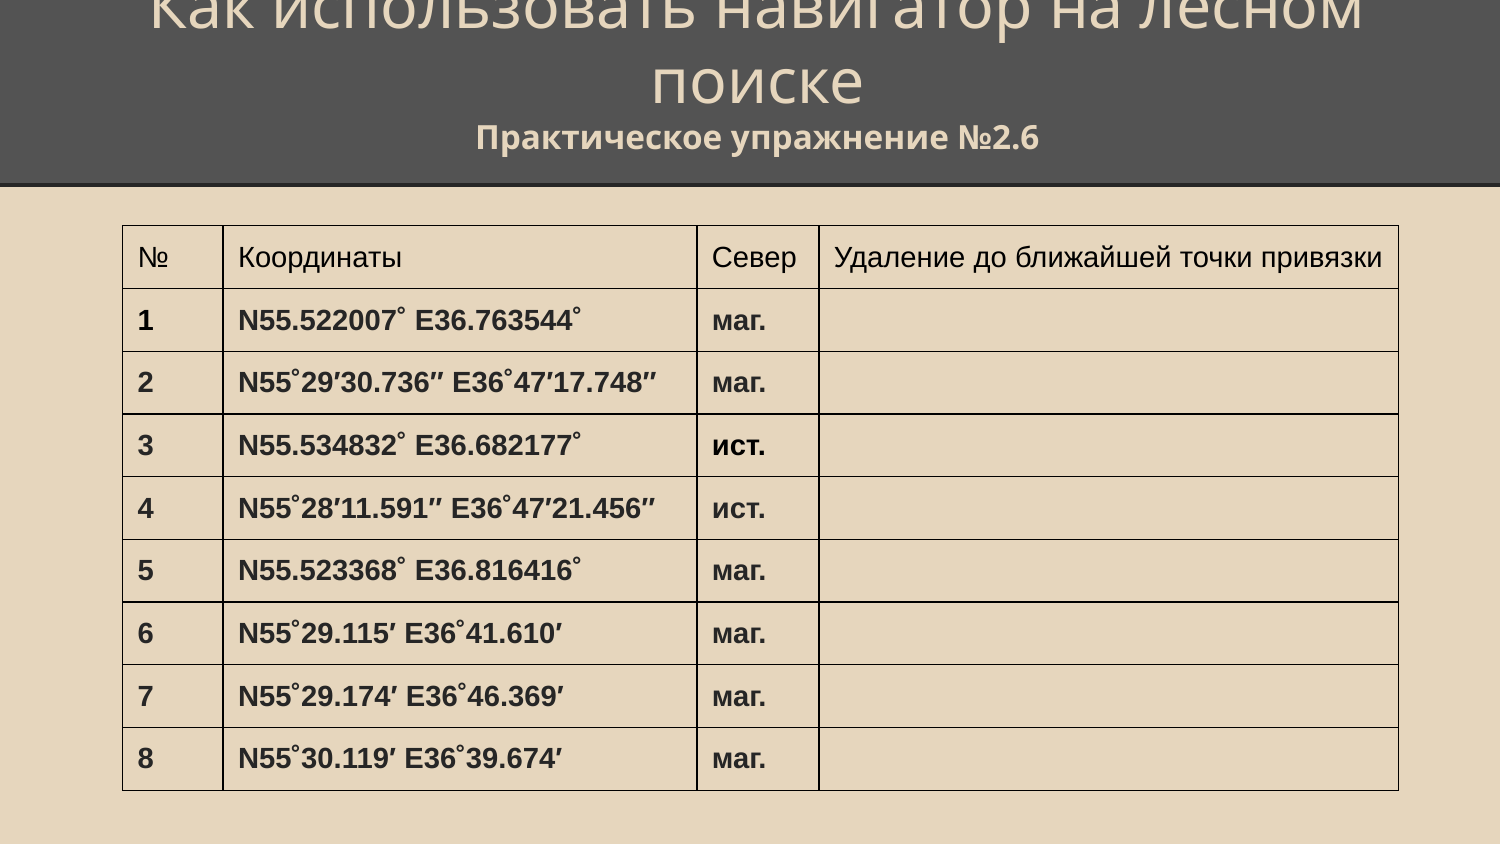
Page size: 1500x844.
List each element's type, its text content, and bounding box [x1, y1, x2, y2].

table_cell N55˚29.174′ E36˚46.369′ [224, 665, 696, 727]
table_cell 8 [123, 728, 222, 790]
table_cell маг. [698, 289, 818, 351]
table_cell [820, 352, 1398, 413]
table_cell ист. [698, 477, 818, 539]
table_cell маг. [698, 603, 818, 664]
table_cell 7 [123, 665, 222, 727]
table_cell [820, 665, 1398, 727]
table_cell N55˚29′30.736″ E36˚47′17.748″ [224, 352, 696, 413]
table_cell [820, 728, 1398, 790]
table_cell [820, 415, 1398, 476]
table_cell 6 [123, 603, 222, 664]
table_cell N55.534832˚ E36.682177˚ [224, 415, 696, 476]
table_cell [820, 540, 1398, 601]
table_cell [820, 289, 1398, 351]
table_cell маг. [698, 665, 818, 727]
table_cell 4 [123, 477, 222, 539]
table_cell 3 [123, 415, 222, 476]
table_cell маг. [698, 728, 818, 790]
table_cell маг. [698, 540, 818, 601]
table_header Координаты [224, 226, 696, 288]
table_cell N55˚30.119′ E36˚39.674′ [224, 728, 696, 790]
table_header Север [698, 226, 818, 288]
table_cell маг. [698, 352, 818, 413]
table_cell N55˚29.115′ E36˚41.610′ [224, 603, 696, 664]
table_cell 2 [123, 352, 222, 413]
table_header № [123, 226, 222, 288]
table_cell [820, 477, 1398, 539]
table_cell 1 [123, 289, 222, 351]
table_cell N55˚28′11.591″ E36˚47′21.456″ [224, 477, 696, 539]
title Как использовать навигатор на лесном поиске Практическое упражнение №2.6 [24, 10, 1492, 172]
table_cell [820, 603, 1398, 664]
table_header Удаление до ближайшей точки привязки [820, 226, 1398, 288]
table_cell ист. [698, 415, 818, 476]
table_cell 5 [123, 540, 222, 601]
table_cell N55.522007˚ E36.763544˚ [224, 289, 696, 351]
table_cell N55.523368˚ E36.816416˚ [224, 540, 696, 601]
